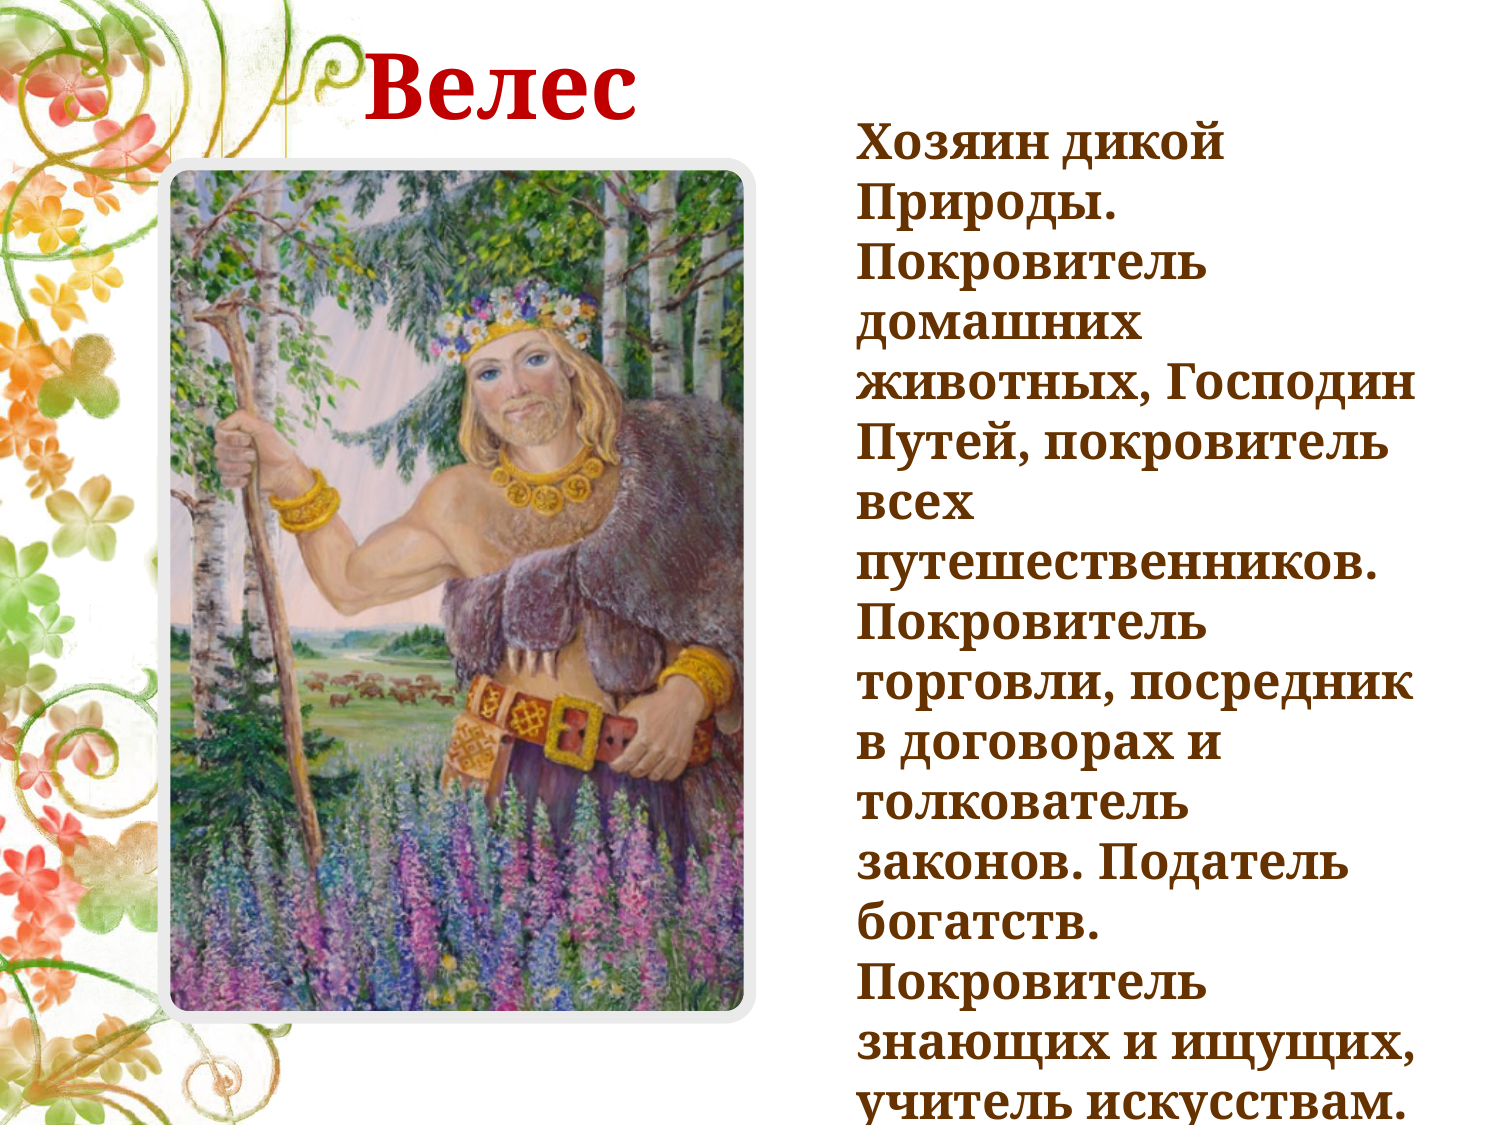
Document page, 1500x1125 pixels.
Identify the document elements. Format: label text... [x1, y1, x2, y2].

title Велес [81, 23, 922, 143]
picture [0, 0, 1500, 1125]
list Хозяин дикой Природы. Покровитель домашних животных, Господин Путей, покровитель всех путешественников. Покровитель торговли, посредник в договорах и толкователь законов. Податель богатств. Покровитель знающих и ищущих, учитель искусствам. Бог удачи. [784, 101, 1437, 1125]
